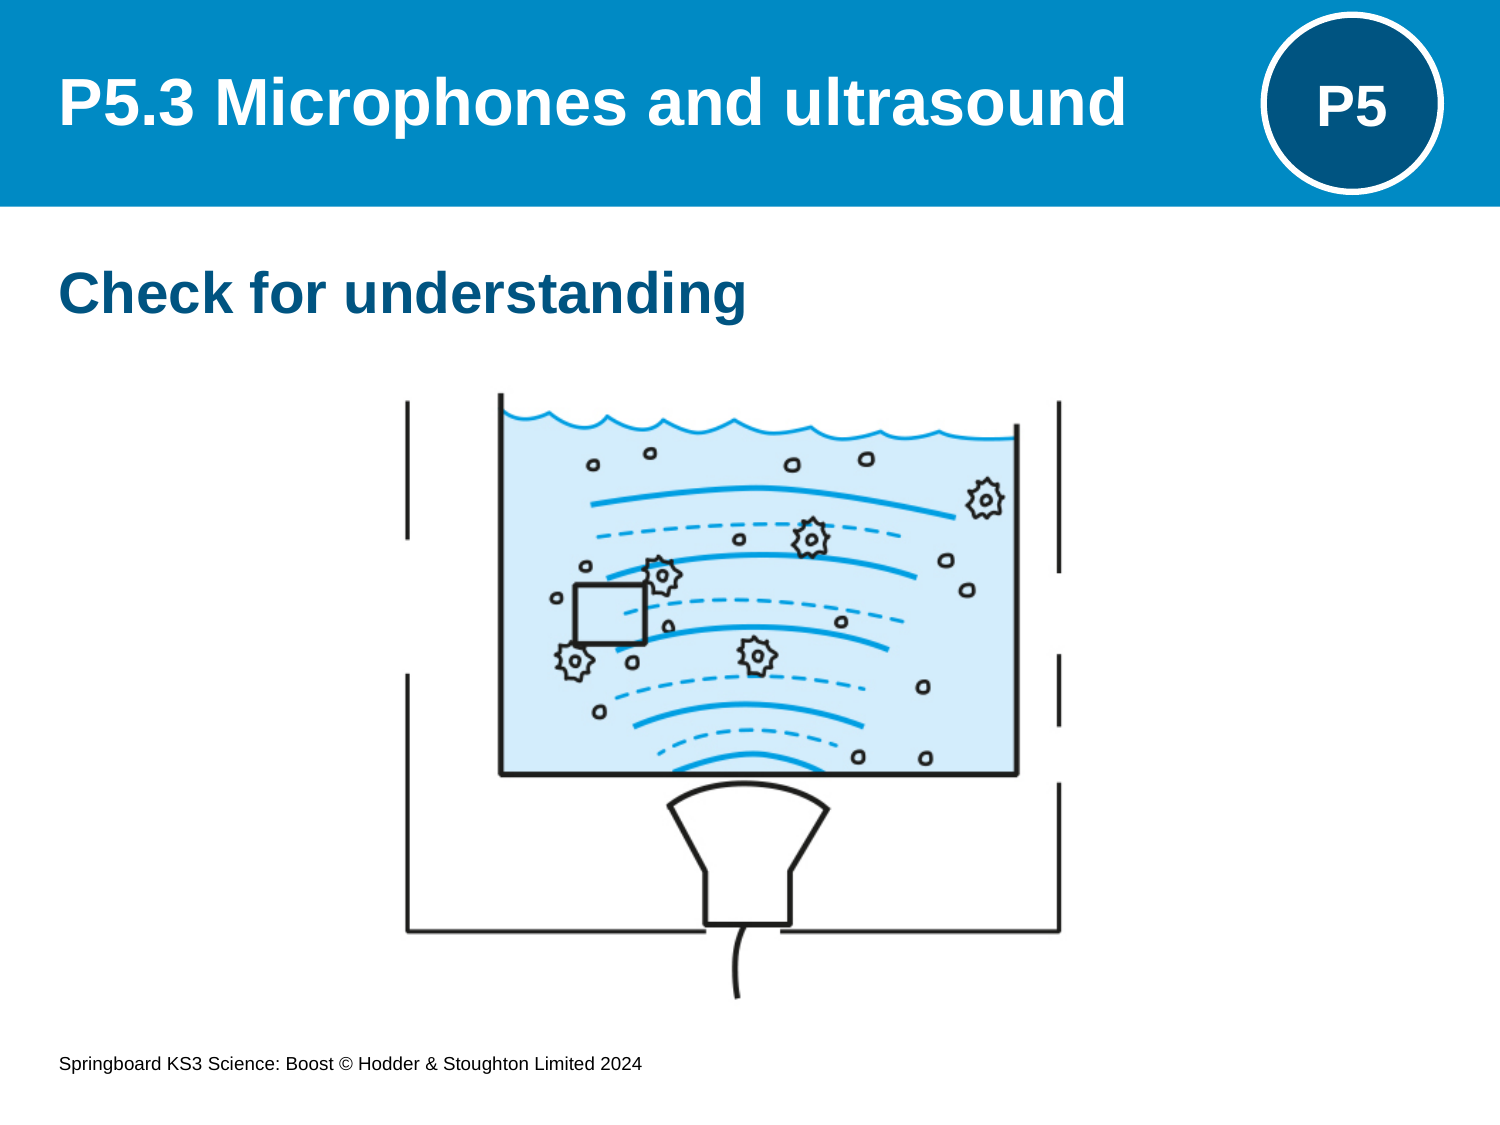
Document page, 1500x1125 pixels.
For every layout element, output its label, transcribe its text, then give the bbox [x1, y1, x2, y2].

picture [400, 385, 1067, 1007]
title P5.3 Microphones and ultrasound [59, 0, 1240, 207]
text_box P5 [1262, 13, 1442, 193]
footer Springboard KS3 Science: Boost © Hodder & Stoughton Limited 2024 [59, 1033, 680, 1094]
picture [1283, 162, 1293, 172]
text_box Check for understanding [58, 247, 1441, 455]
picture [1411, 34, 1421, 44]
